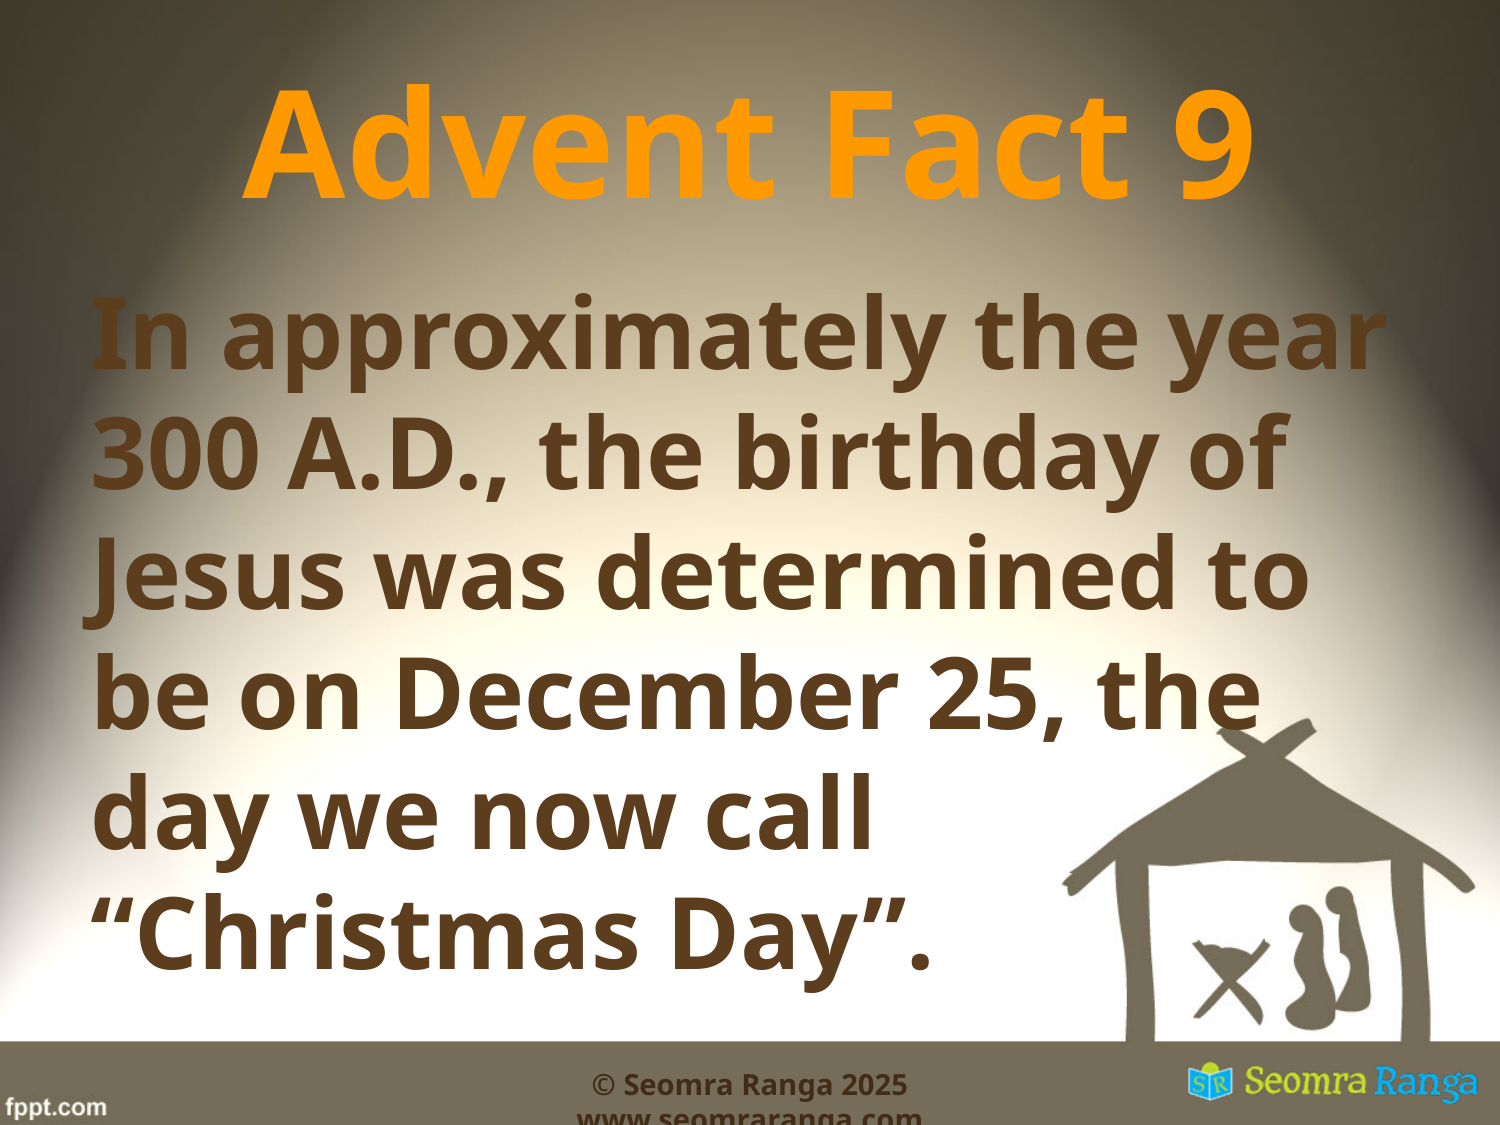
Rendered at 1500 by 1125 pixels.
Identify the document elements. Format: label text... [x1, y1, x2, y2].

picture [0, 0, 1500, 1125]
text_box © Seomra Ranga 2025 www.seomraranga.com [401, 1058, 1099, 1125]
title Advent Fact 9 [75, 45, 1425, 233]
list In approximately the year 300 A.D., the birthday of Jesus was determined to be on December 25, the day we now call “Christmas Day”. [75, 262, 1425, 1005]
